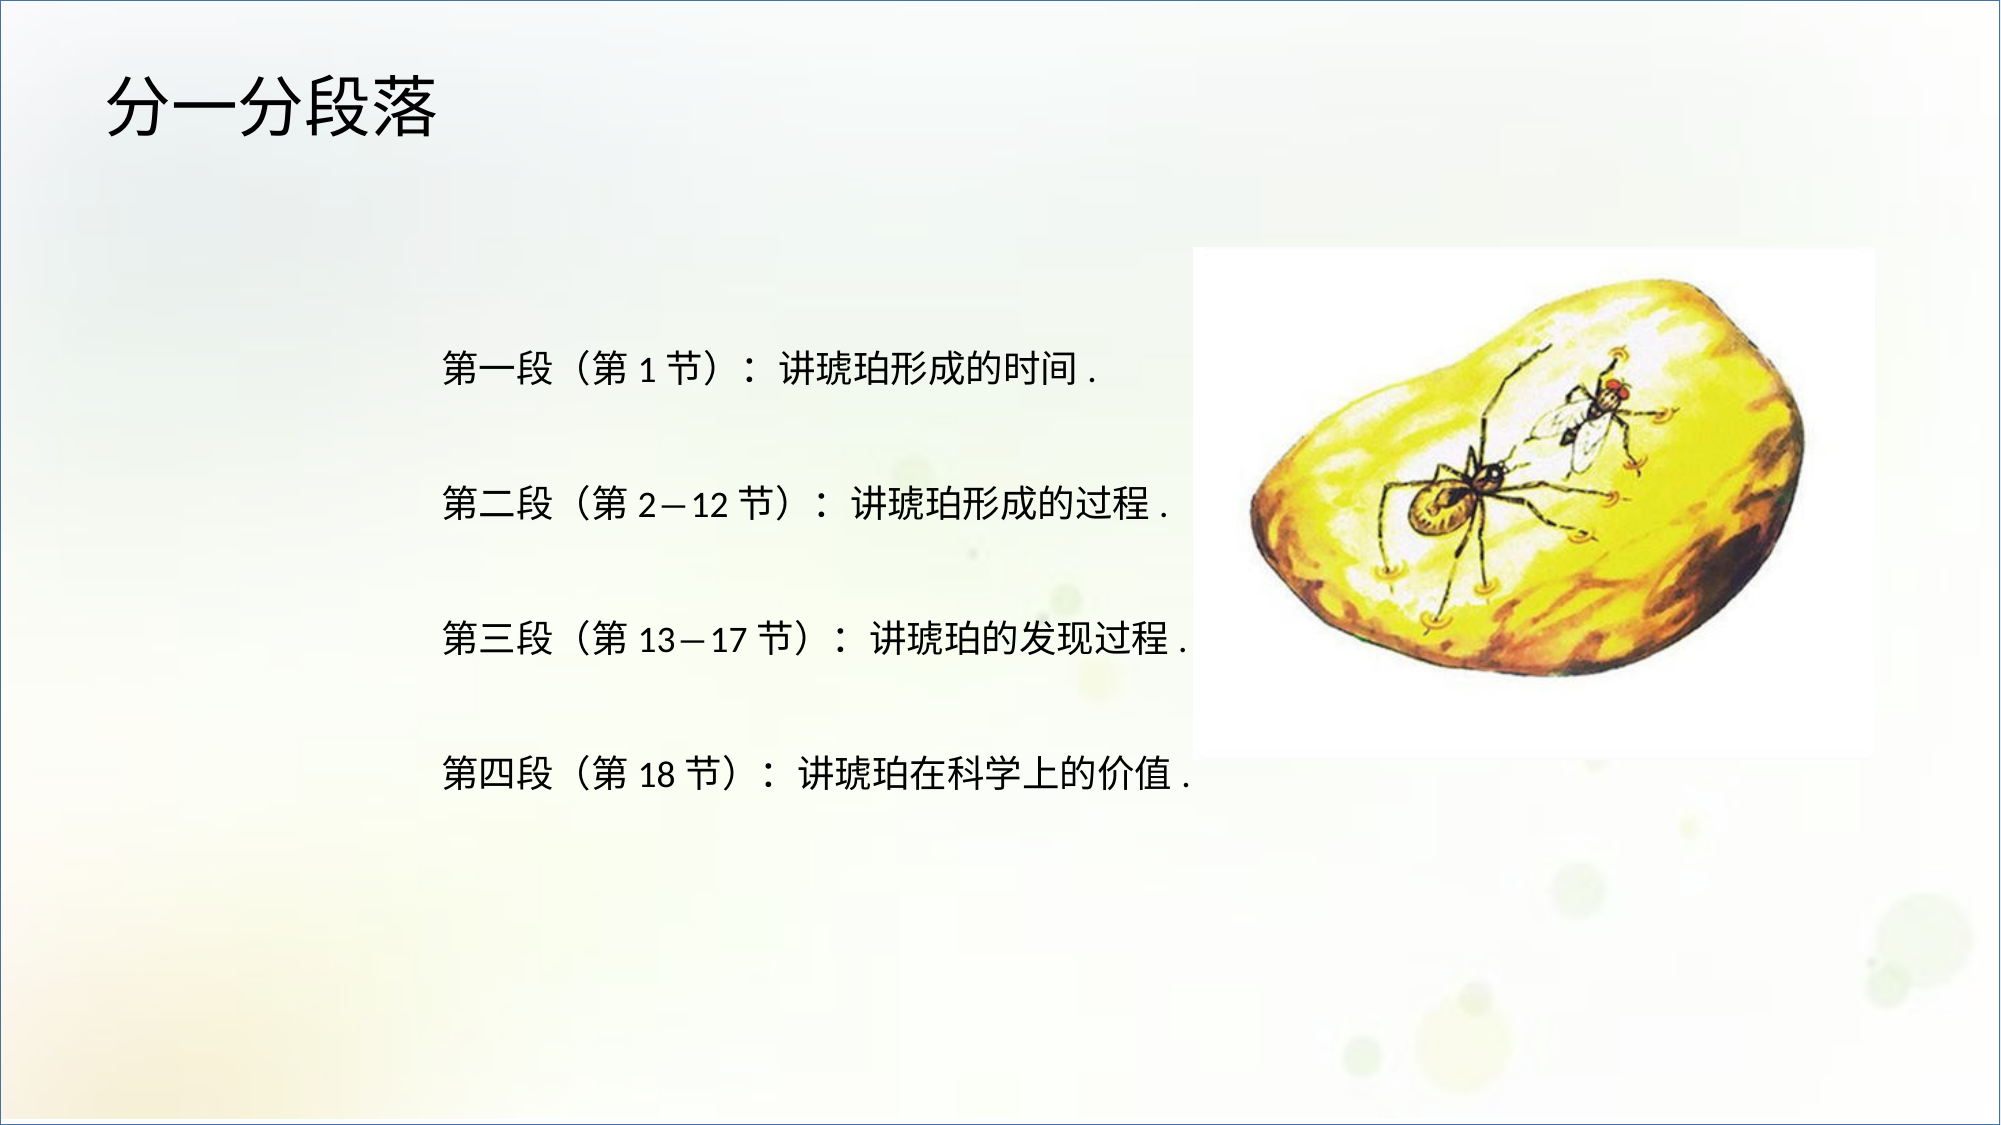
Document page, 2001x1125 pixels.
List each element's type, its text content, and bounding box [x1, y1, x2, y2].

text_box 第一段（第1节）：讲琥珀形成的时间. 第二段（第2―12节）：讲琥珀形成的过程. 第三段（第13―17节）：讲琥珀的发现过程. 第四段（第18节）：讲琥珀在科学上的价值. [426, 247, 1303, 803]
text_box 分一分段落 [89, 57, 1132, 153]
picture [1193, 247, 1875, 760]
